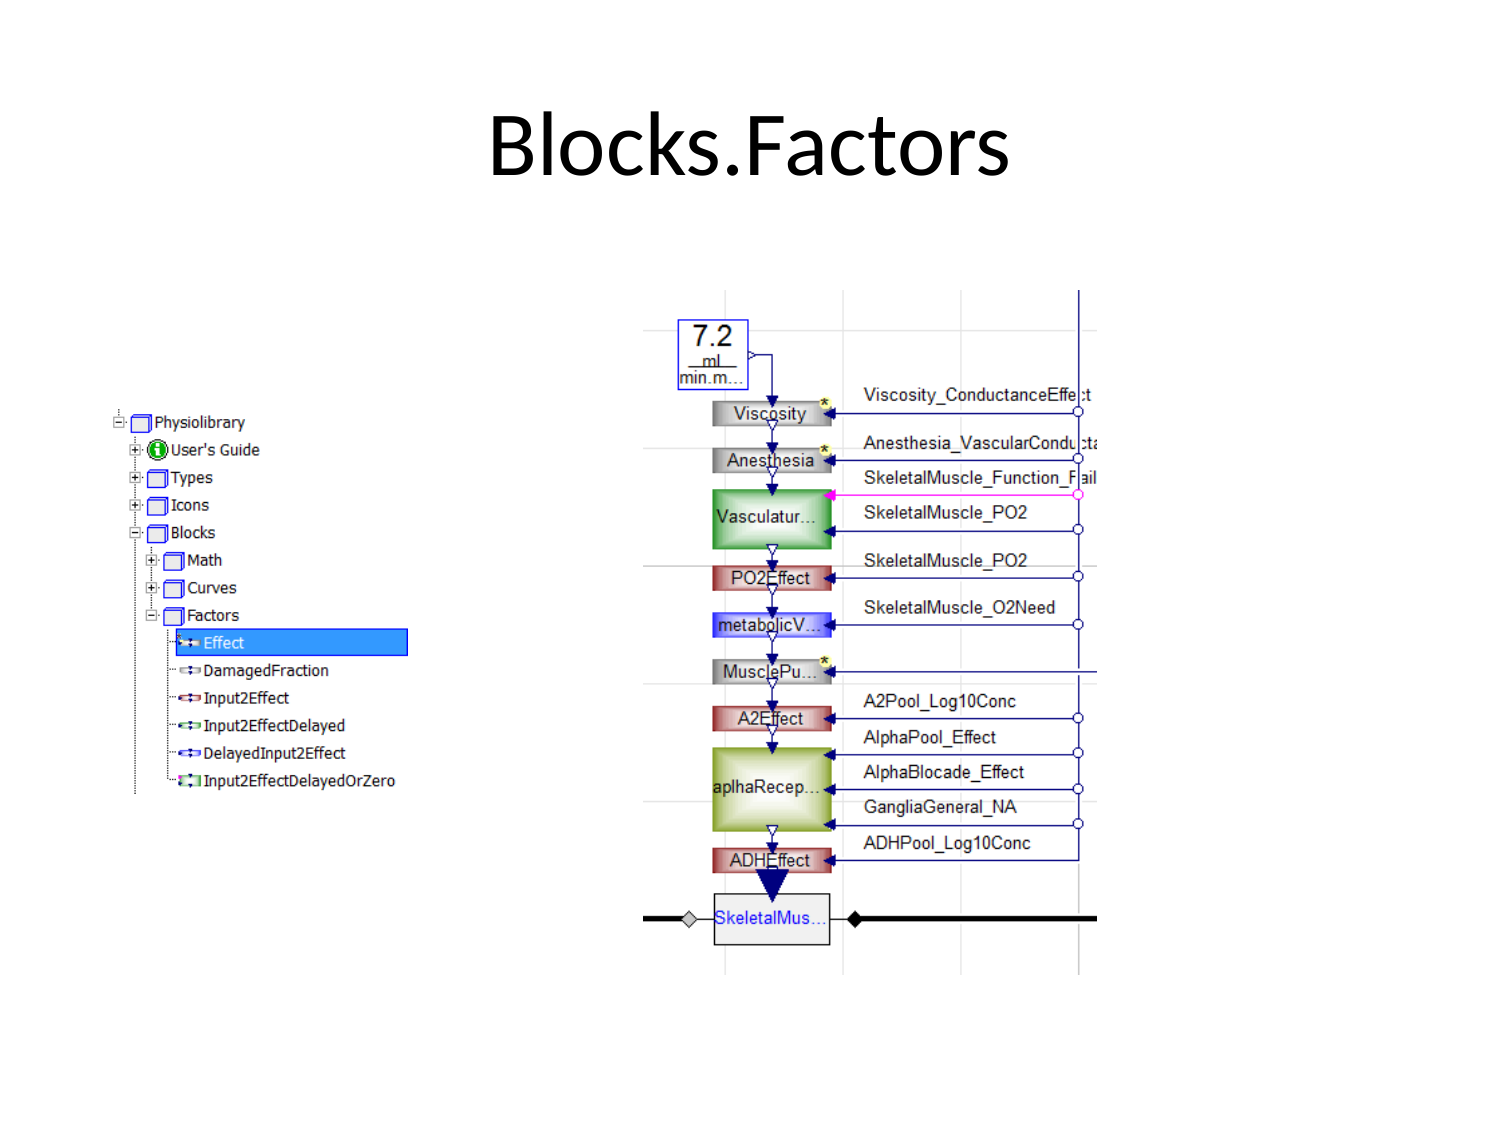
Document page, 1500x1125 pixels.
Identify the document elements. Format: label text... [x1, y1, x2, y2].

title Blocks.Factors [75, 45, 1425, 233]
picture [643, 290, 1097, 975]
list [111, 408, 408, 795]
